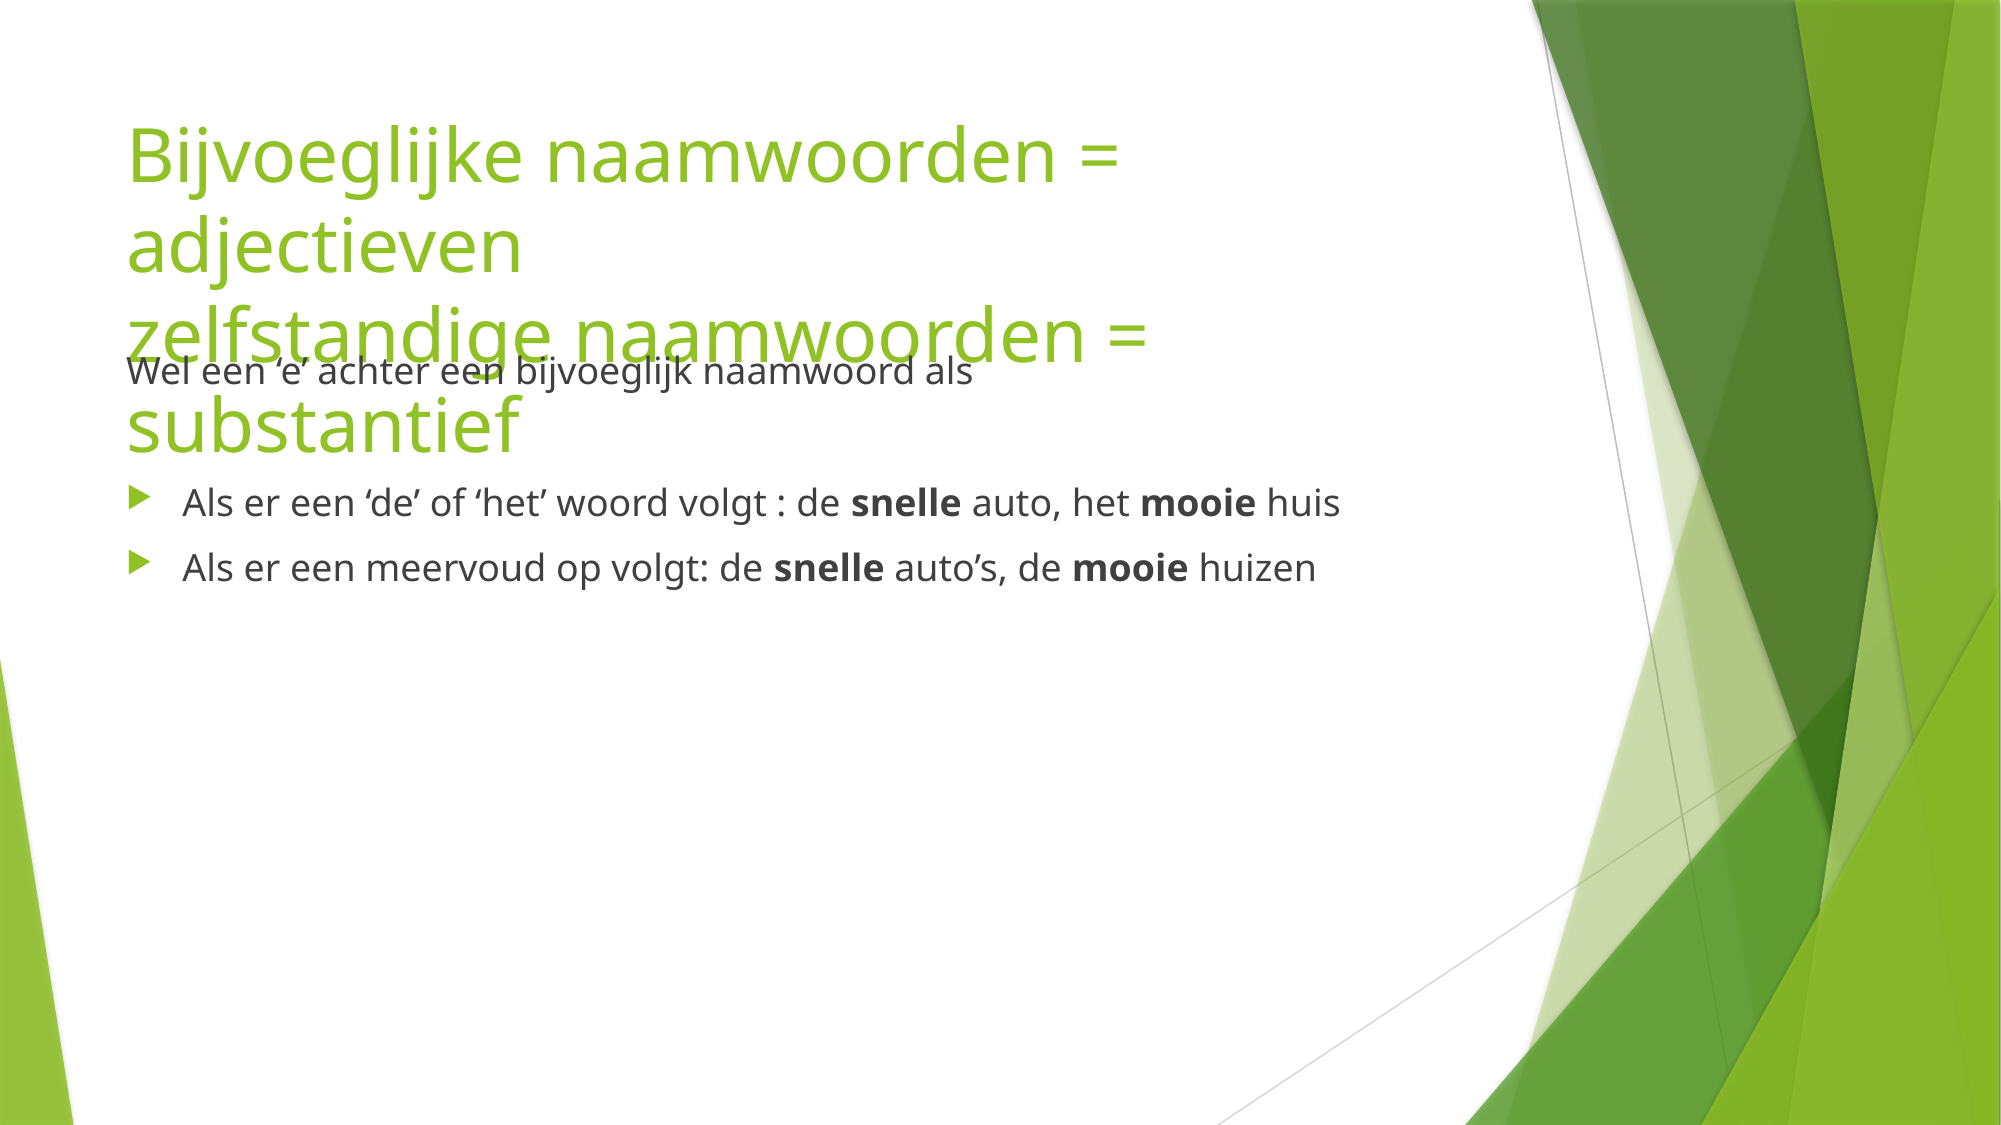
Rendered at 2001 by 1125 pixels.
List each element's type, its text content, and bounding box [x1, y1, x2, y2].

list Wel een ‘e’ achter een bijvoeglijk naamwoord als Als er een ‘de’ of ‘het’ woord volgt : de snelle auto, het mooie huis Als er een meervoud op volgt: de snelle auto’s, de mooie huizen [111, 339, 1522, 992]
title Bijvoeglijke naamwoorden = adjectieven zelfstandige naamwoorden = substantief [111, 99, 1522, 317]
